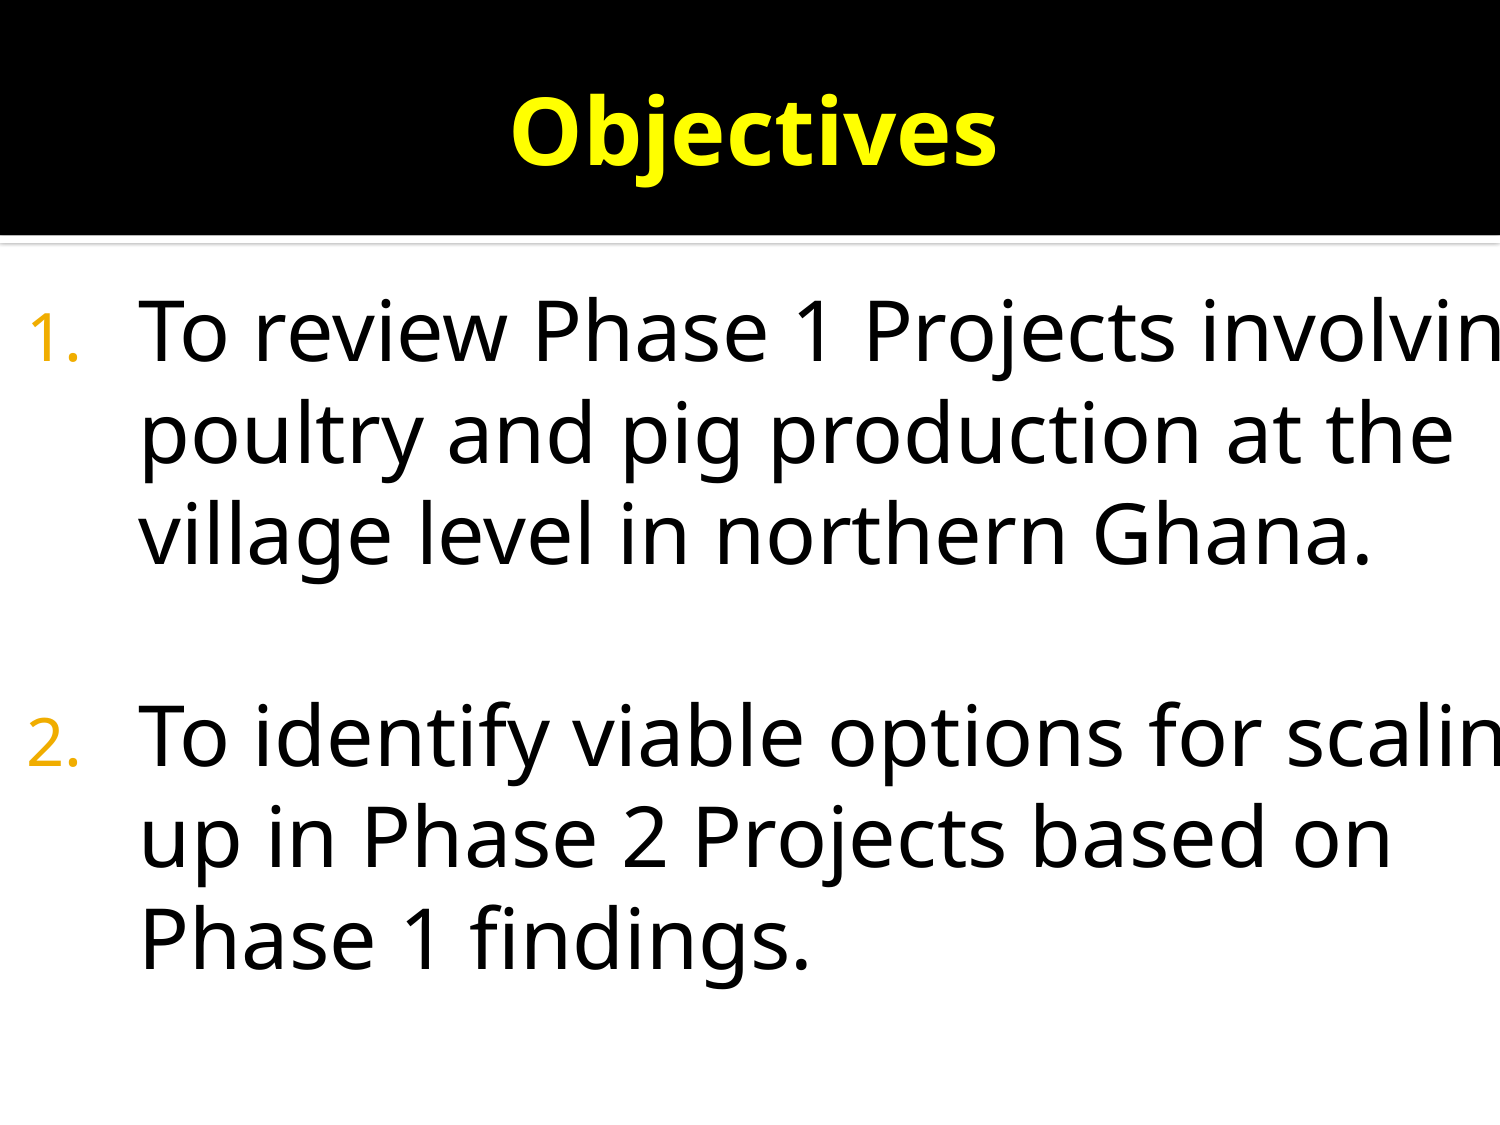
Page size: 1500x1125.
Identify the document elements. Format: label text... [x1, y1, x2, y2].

title Objectives [75, 25, 1425, 231]
list To review Phase 1 Projects involving poultry and pig production at the village level in northern Ghana. To identify viable options for scaling up in Phase 2 Projects based on Phase 1 findings. [0, 262, 1500, 1125]
